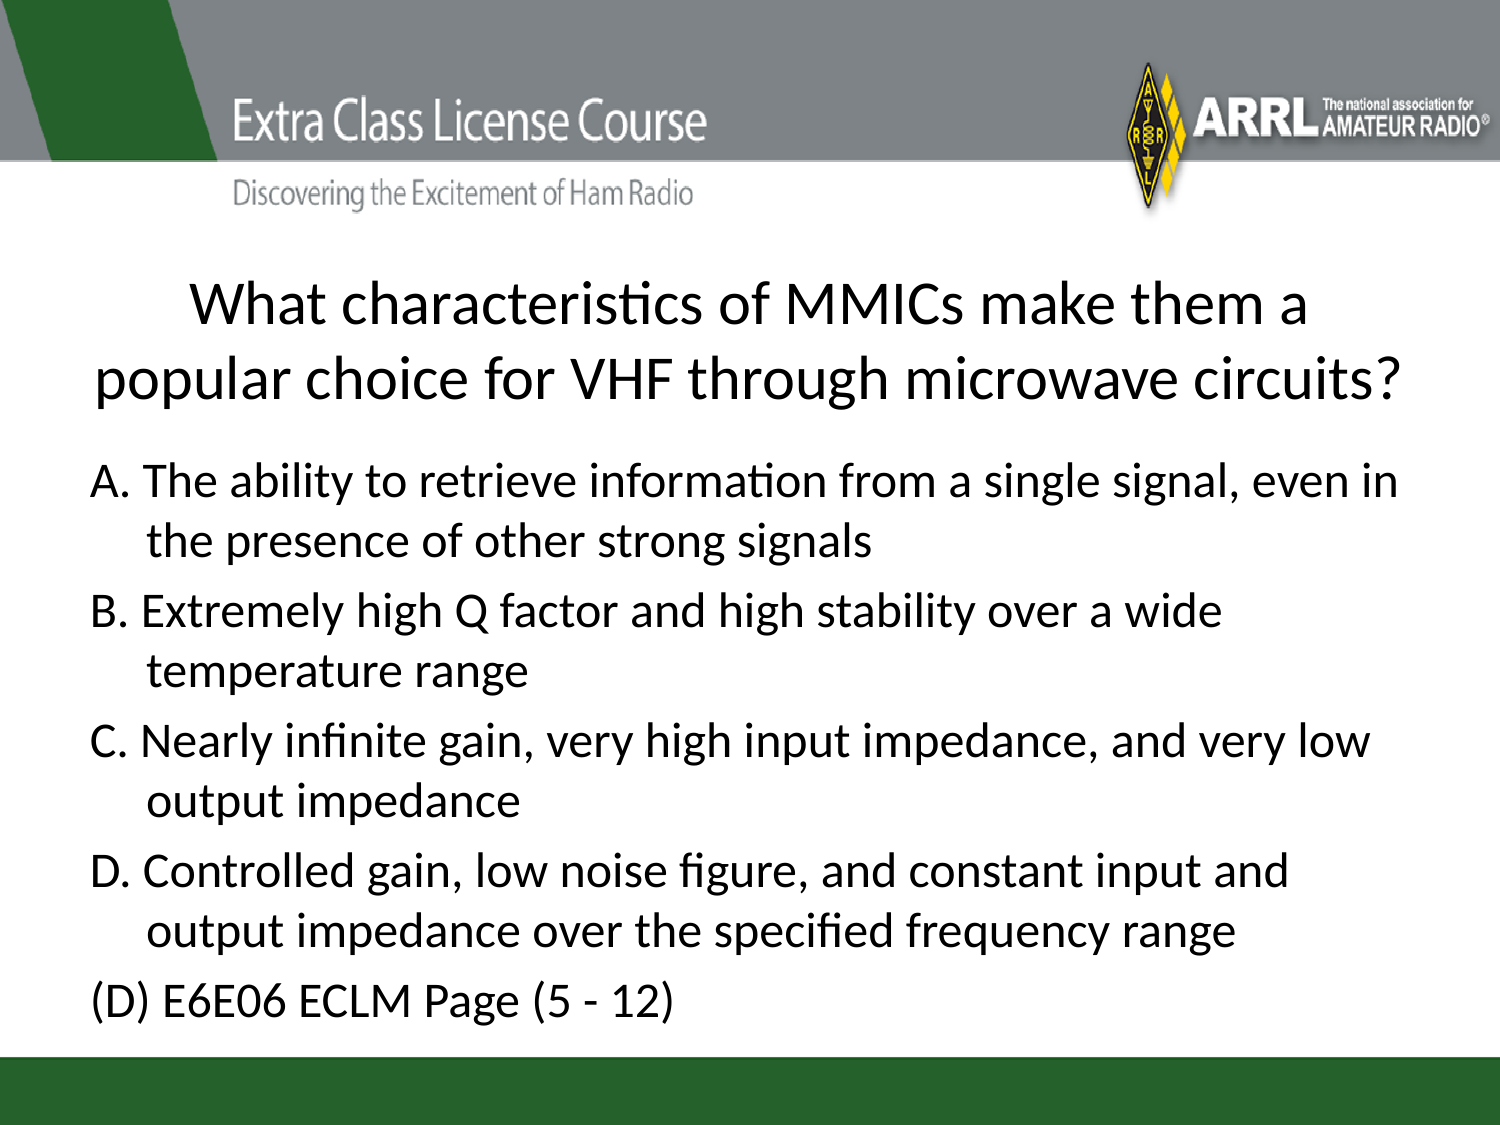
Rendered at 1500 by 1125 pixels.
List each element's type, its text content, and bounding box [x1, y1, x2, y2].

list A. The ability to retrieve information from a single signal, even in the presence of other strong signals B. Extremely high Q factor and high stability over a wide temperature range C. Nearly infinite gain, very high input impedance, and very low output impedance D. Controlled gain, low noise figure, and constant input and output impedance over the specified frequency range (D) E6E06 ECLM Page (5 - 12) [75, 440, 1425, 958]
picture [0, 0, 1500, 1125]
title What characteristics of MMICs make them a popular choice for VHF through microwave circuits? [75, 254, 1425, 435]
